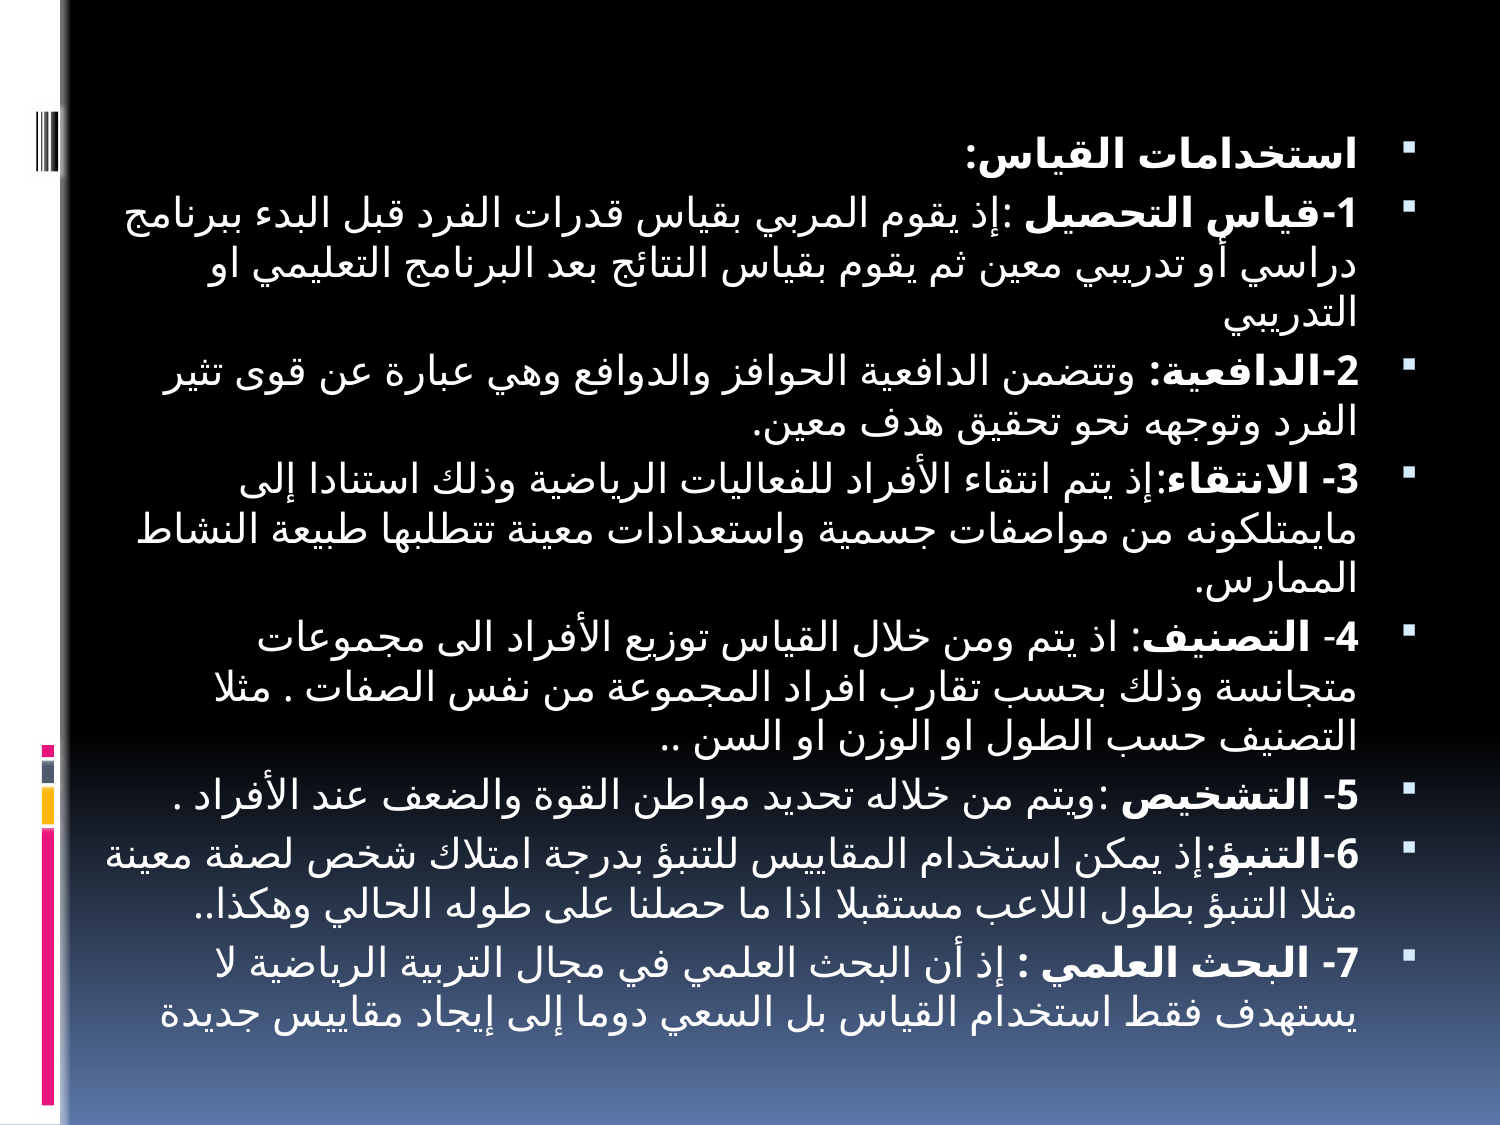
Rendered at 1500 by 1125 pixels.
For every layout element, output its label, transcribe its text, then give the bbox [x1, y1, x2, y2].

list استخدامات القياس: 1-قياس التحصيل :إذ يقوم المربي بقياس قدرات الفرد قبل البدء ببرنامج دراسي أو تدريبي معين ثم يقوم بقياس النتائج بعد البرنامج التعليمي او التدريبي 2-الدافعية: وتتضمن الدافعية الحوافز والدوافع وهي عبارة عن قوى تثير الفرد وتوجهه نحو تحقيق هدف معين. 3- الانتقاء:إذ يتم انتقاء الأفراد للفعاليات الرياضية وذلك استنادا إلى مايمتلكونه من مواصفات جسمية واستعدادات معينة تتطلبها طبيعة النشاط الممارس. 4- التصنيف: اذ يتم ومن خلال القياس توزيع الأفراد الى مجموعات متجانسة وذلك بحسب تقارب افراد المجموعة من نفس الصفات . مثلا التصنيف حسب الطول او الوزن او السن .. 5- التشخيص :ويتم من خلاله تحديد مواطن القوة والضعف عند الأفراد . 6-التنبؤ:إذ يمكن استخدام المقاييس للتنبؤ بدرجة امتلاك شخص لصفة معينة مثلا التنبؤ بطول اللاعب مستقبلا اذا ما حصلنا على طوله الحالي وهكذا.. 7- البحث العلمي : إذ أن البحث العلمي في مجال التربية الرياضية لا يستهدف فقط استخدام القياس بل السعي دوما إلى إيجاد مقاييس جديدة [87, 120, 1438, 1088]
